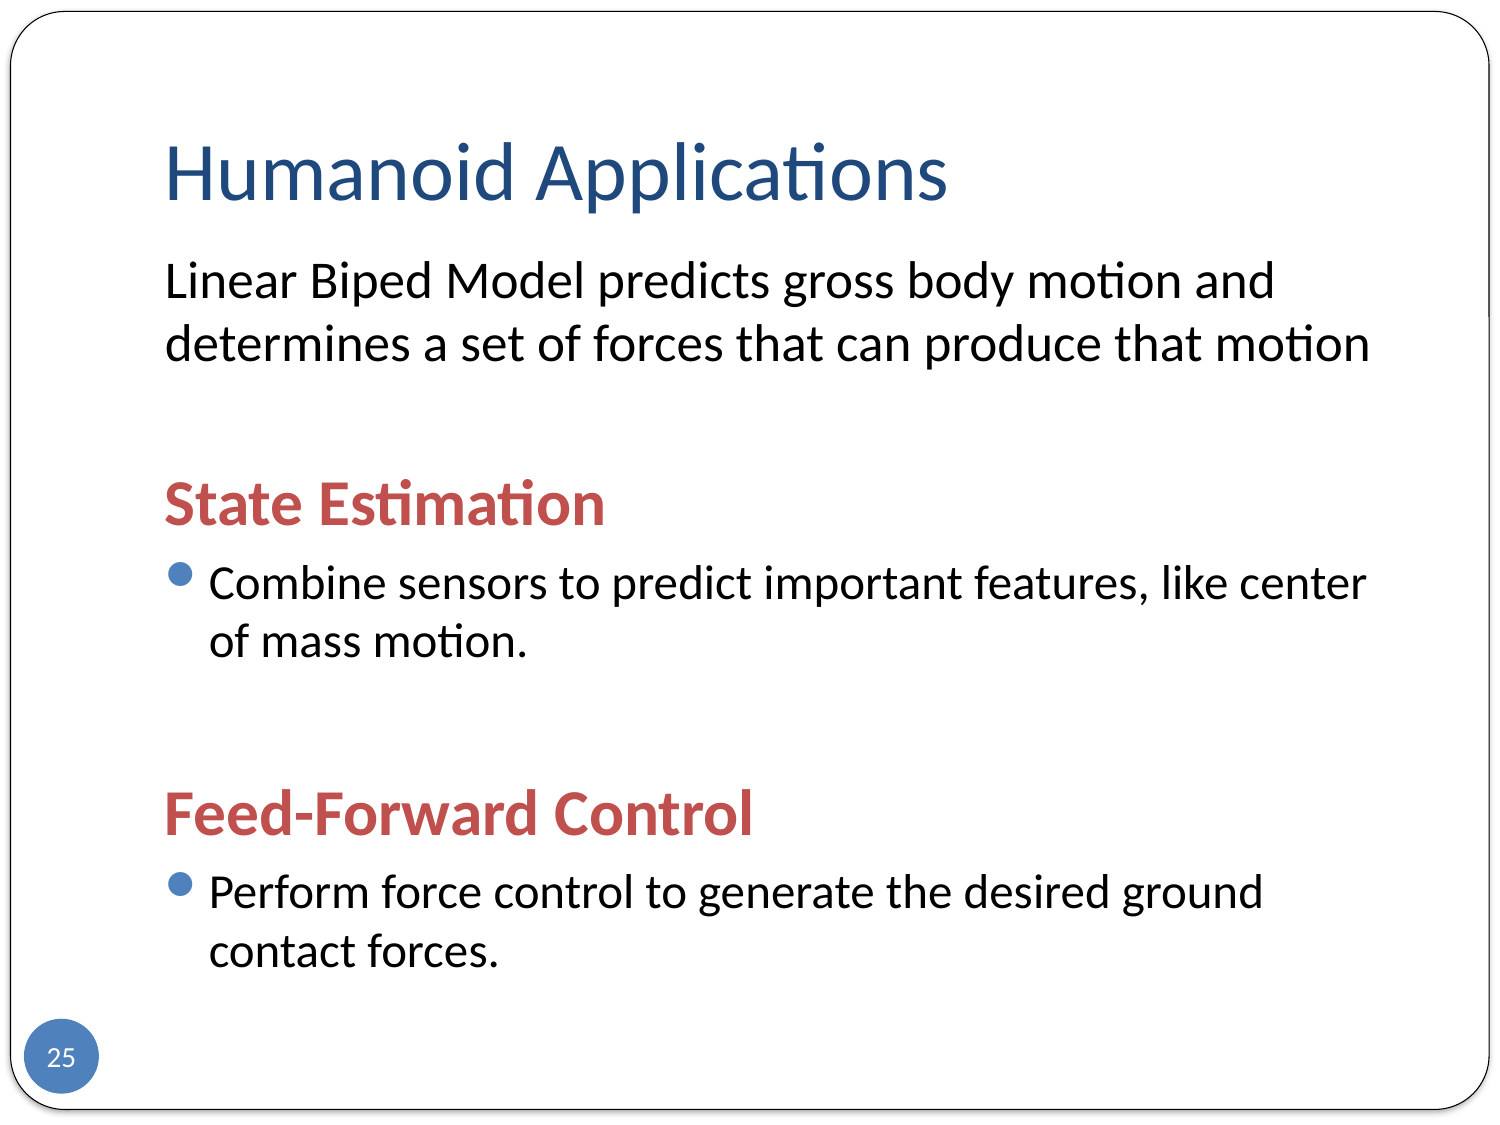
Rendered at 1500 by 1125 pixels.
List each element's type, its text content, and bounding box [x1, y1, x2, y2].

list Linear Biped Model predicts gross body motion and determines a set of forces that can produce that motion State Estimation Combine sensors to predict important features, like center of mass motion. Feed-Forward Control Perform force control to generate the desired ground contact forces. [150, 237, 1425, 988]
title Humanoid Applications [150, 45, 1425, 233]
slide_number 25 [23, 1018, 99, 1094]
